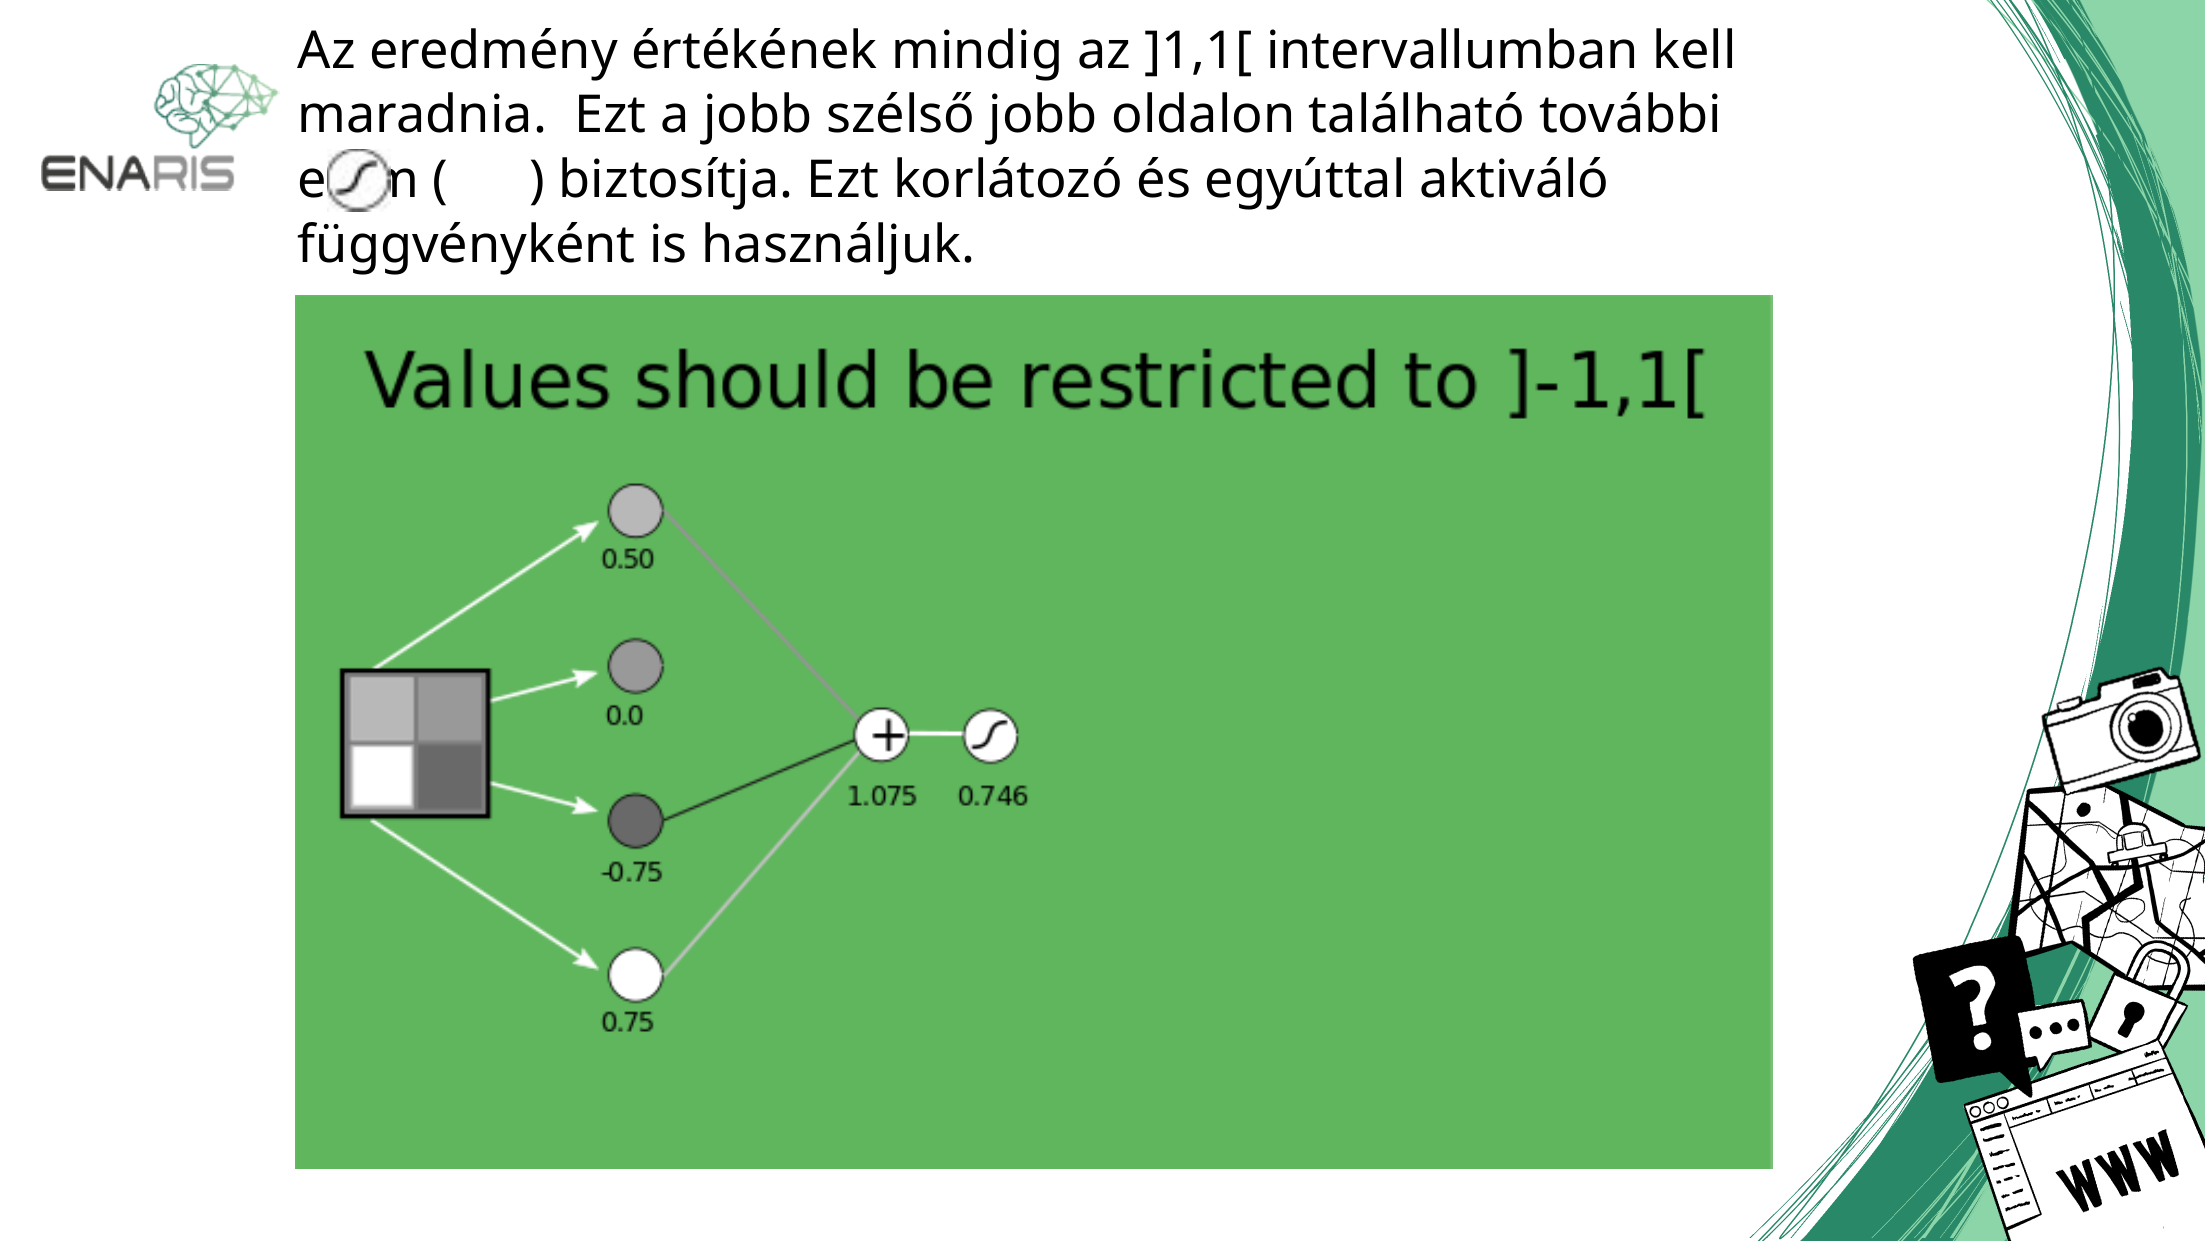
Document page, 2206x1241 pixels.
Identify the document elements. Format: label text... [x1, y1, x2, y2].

picture [294, 0, 2205, 1241]
picture [327, 148, 391, 213]
picture [41, 64, 280, 191]
list Az eredmény értékének mindig az ]1,1[ intervallumban kell maradnia. Ezt a jobb szélső jobb oldalon található további elem ( ) biztosítja. Ezt korlátozó és egyúttal aktiváló függvényként is használjuk. [295, 13, 1836, 276]
